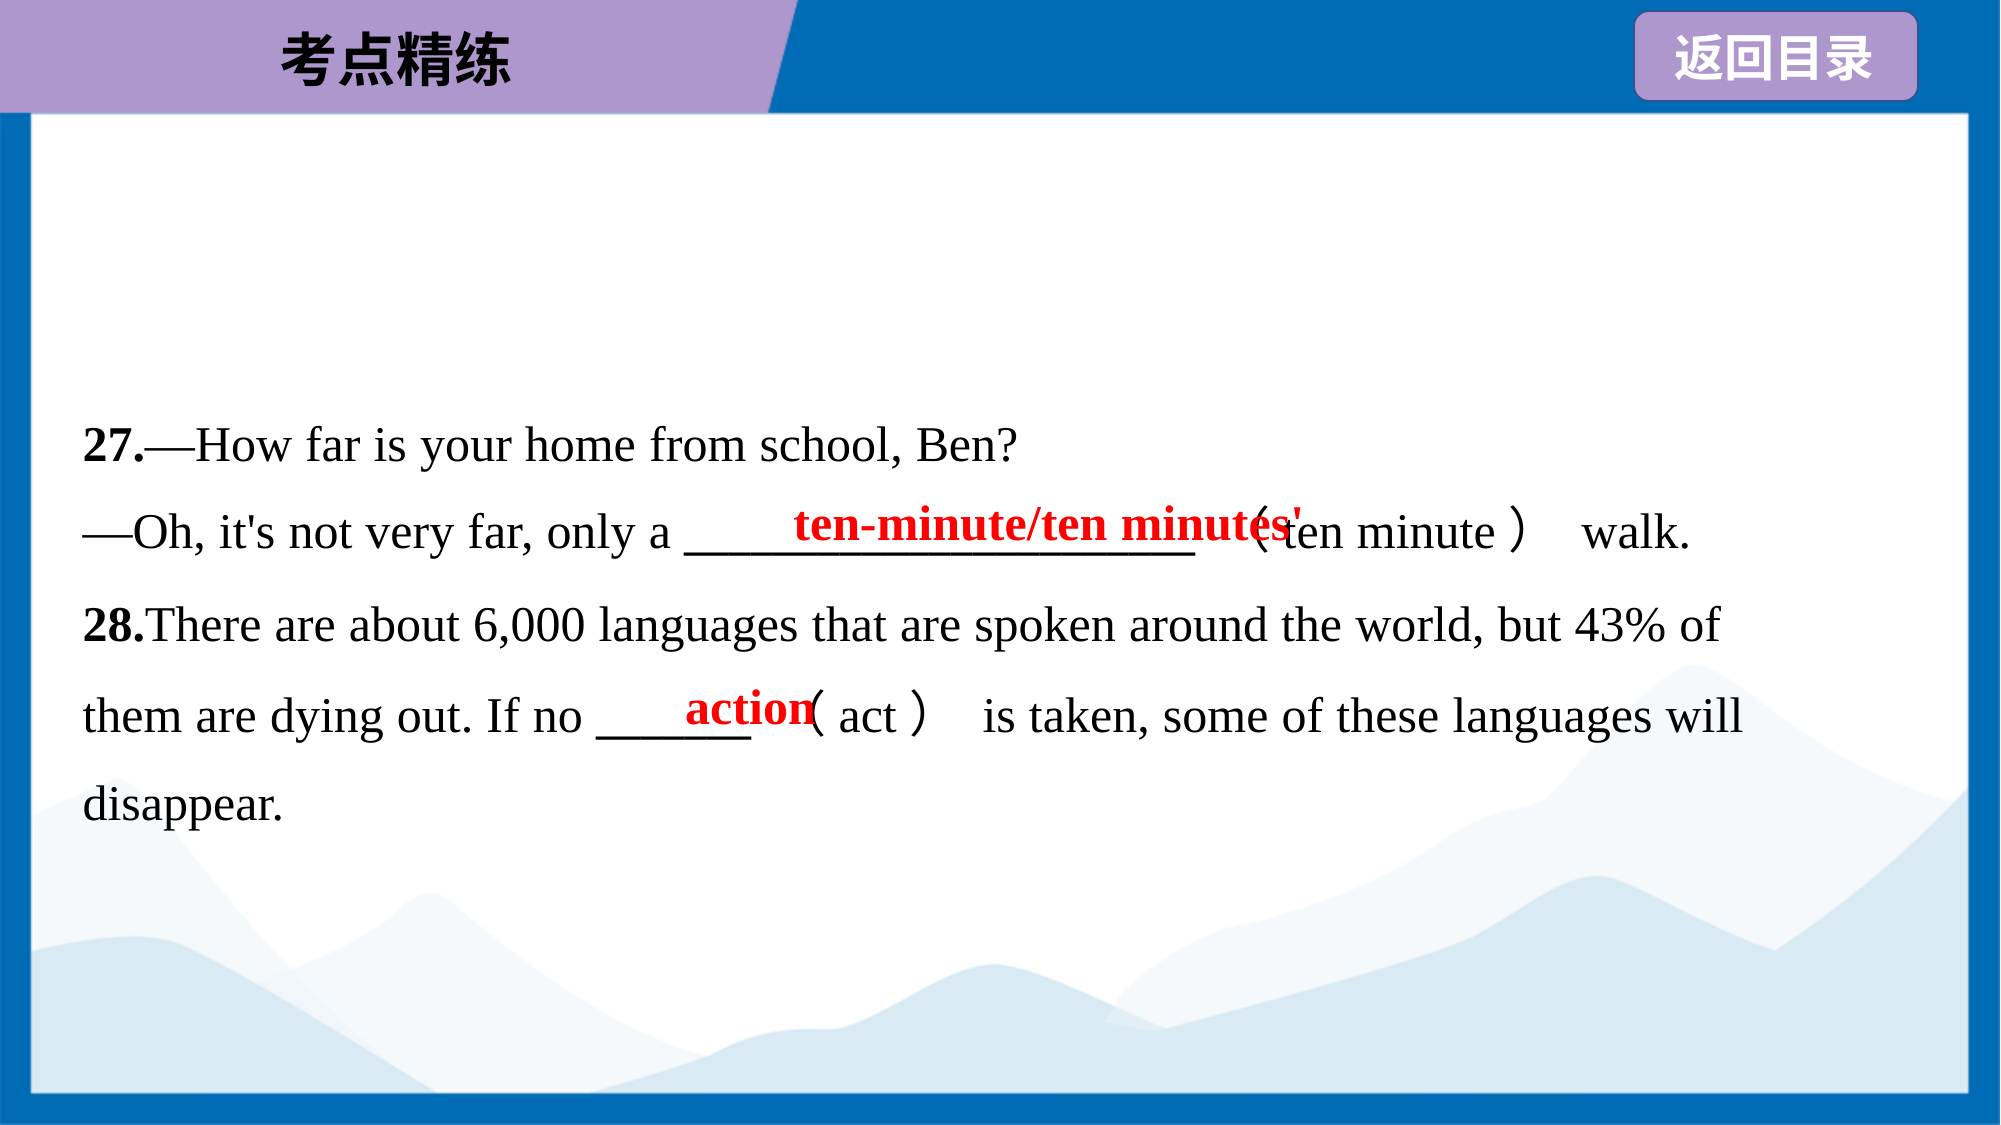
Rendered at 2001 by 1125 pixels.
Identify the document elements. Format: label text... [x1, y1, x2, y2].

text_box ten-minute/ten minutes' [769, 463, 1329, 541]
text_box 27.—How far is your home from school, Ben? —Oh, it's not very far, only a _______________________ （ten minute） walk. [82, 379, 1917, 550]
picture [0, 0, 2000, 1125]
text_box 28.There are about 6,000 languages that are spoken around the world, but 43% of them are dying out. If no _______ （act） is taken, some of these languages will disappear. [82, 559, 1917, 822]
text_box action [667, 646, 834, 726]
